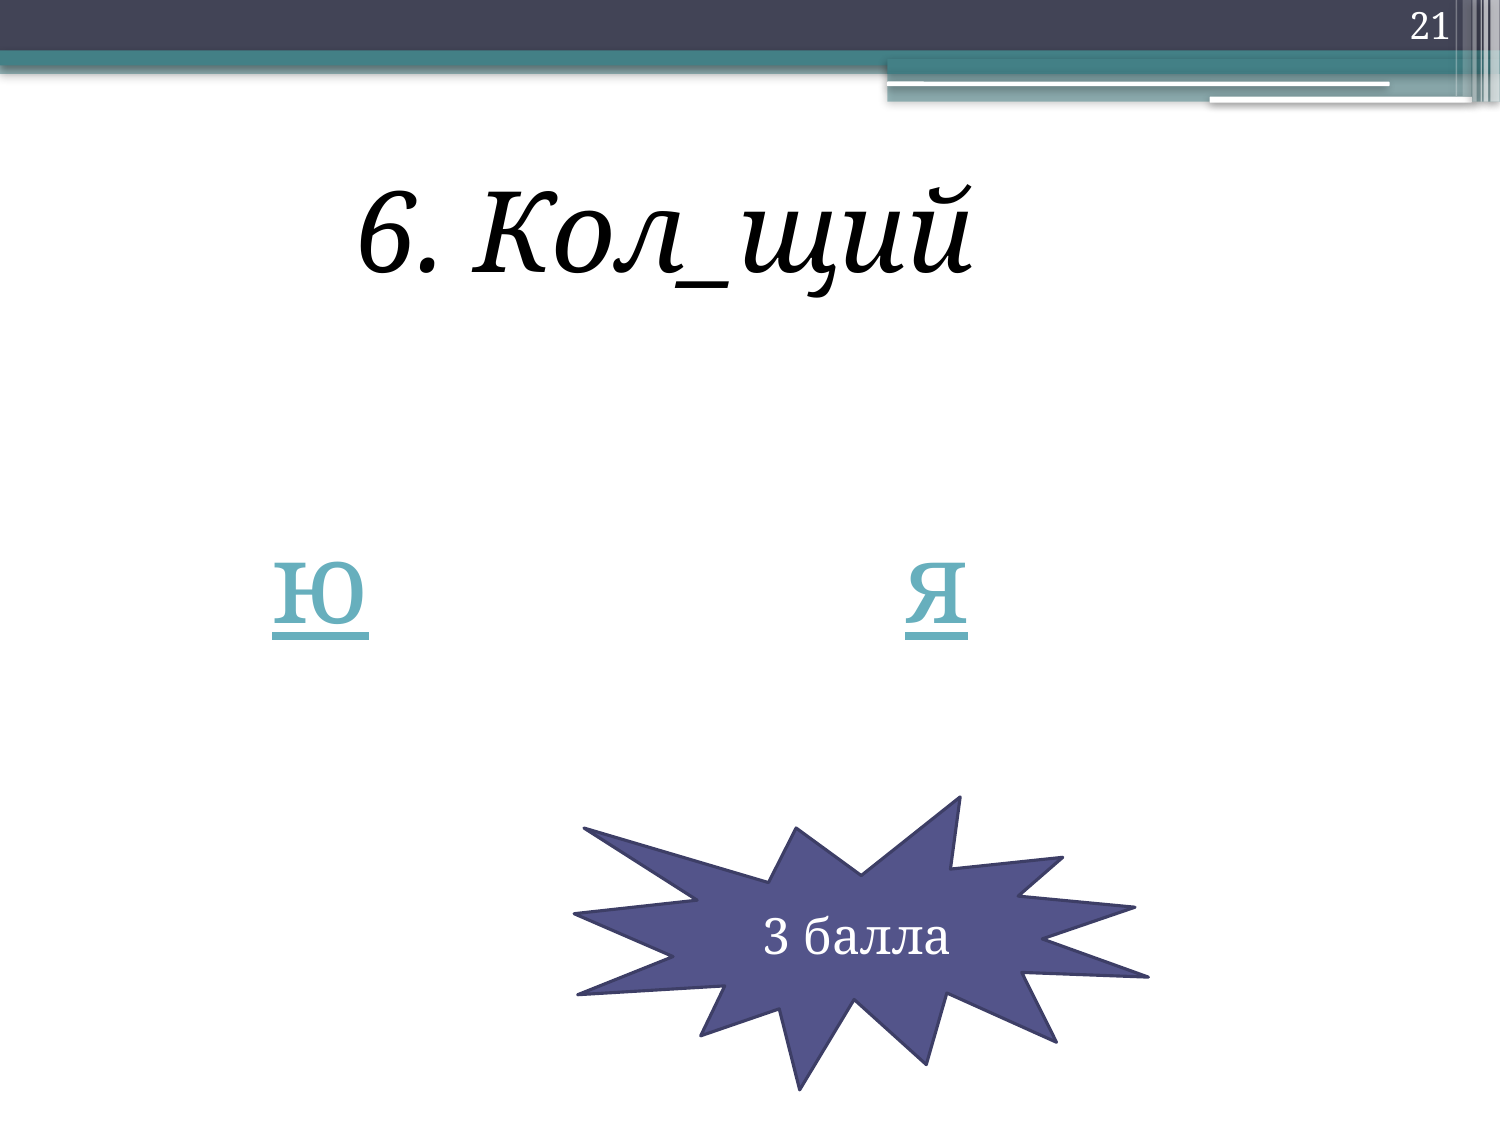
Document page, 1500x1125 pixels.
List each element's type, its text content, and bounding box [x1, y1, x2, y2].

slide_number 21 [1341, 0, 1466, 61]
text_box 6. Кол_щий [339, 152, 1207, 303]
text_box я [890, 503, 1243, 672]
text_box ю [257, 503, 493, 672]
text_box 3 балла [572, 795, 1150, 1092]
